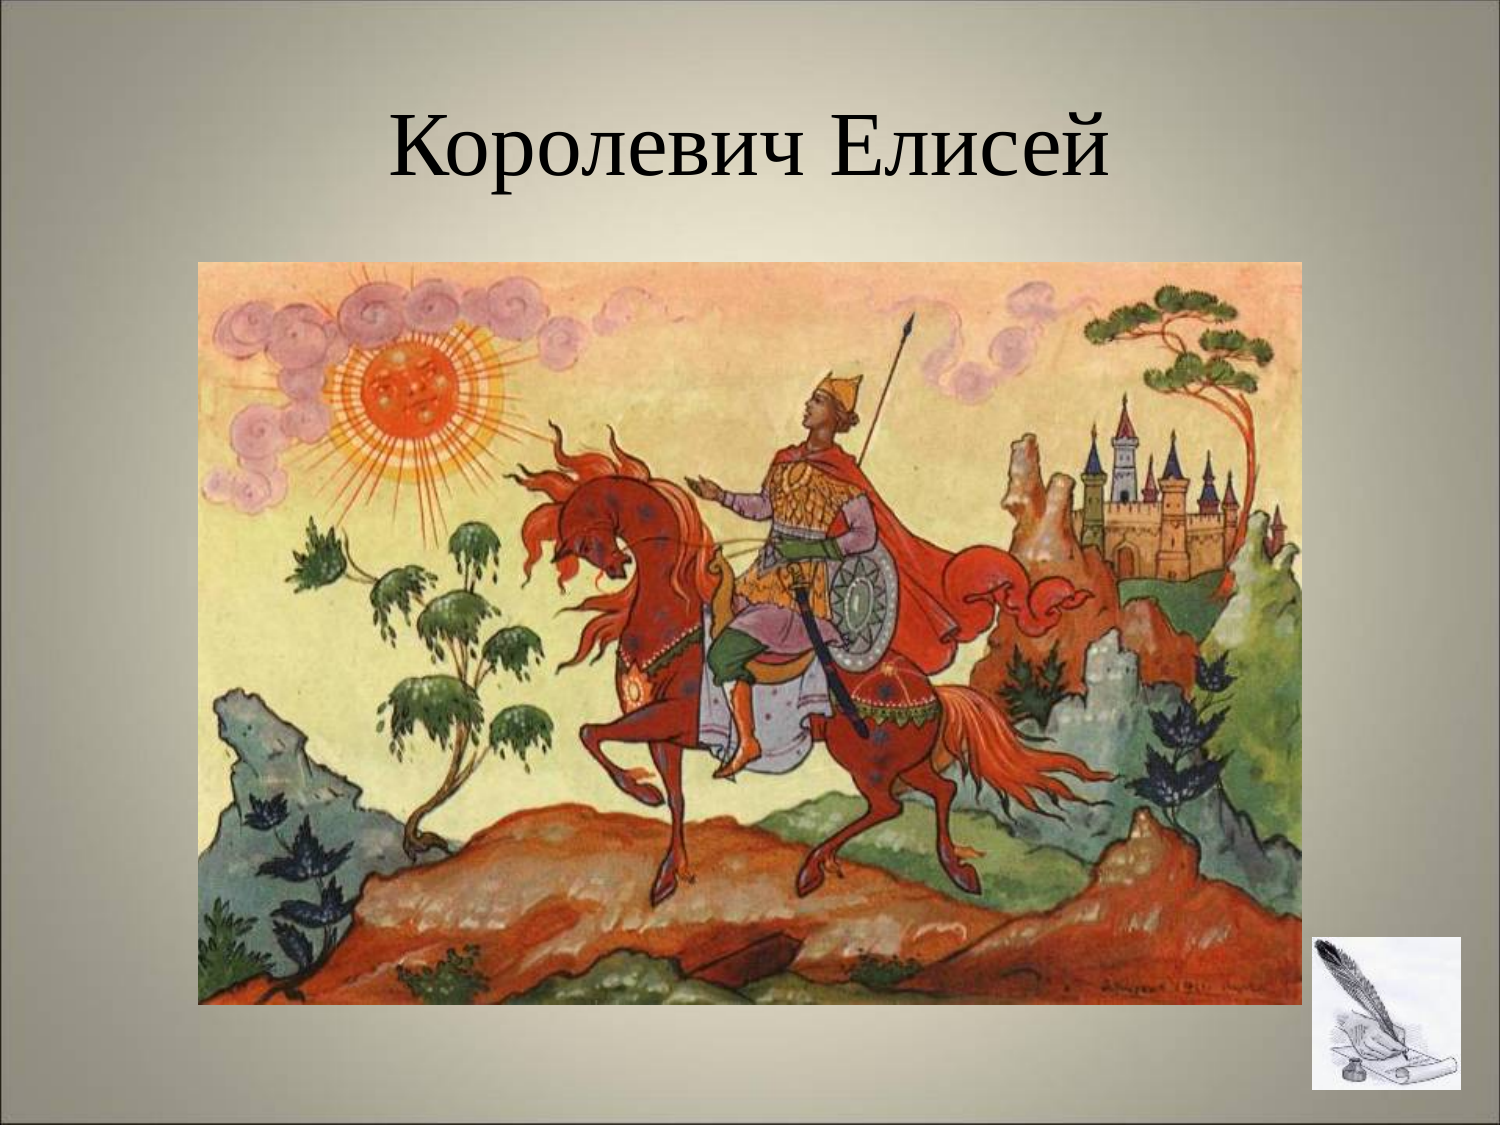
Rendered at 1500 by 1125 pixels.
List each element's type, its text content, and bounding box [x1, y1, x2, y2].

title Королевич Елисей [74, 44, 1426, 233]
picture [0, 0, 1500, 1125]
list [198, 262, 1302, 1006]
